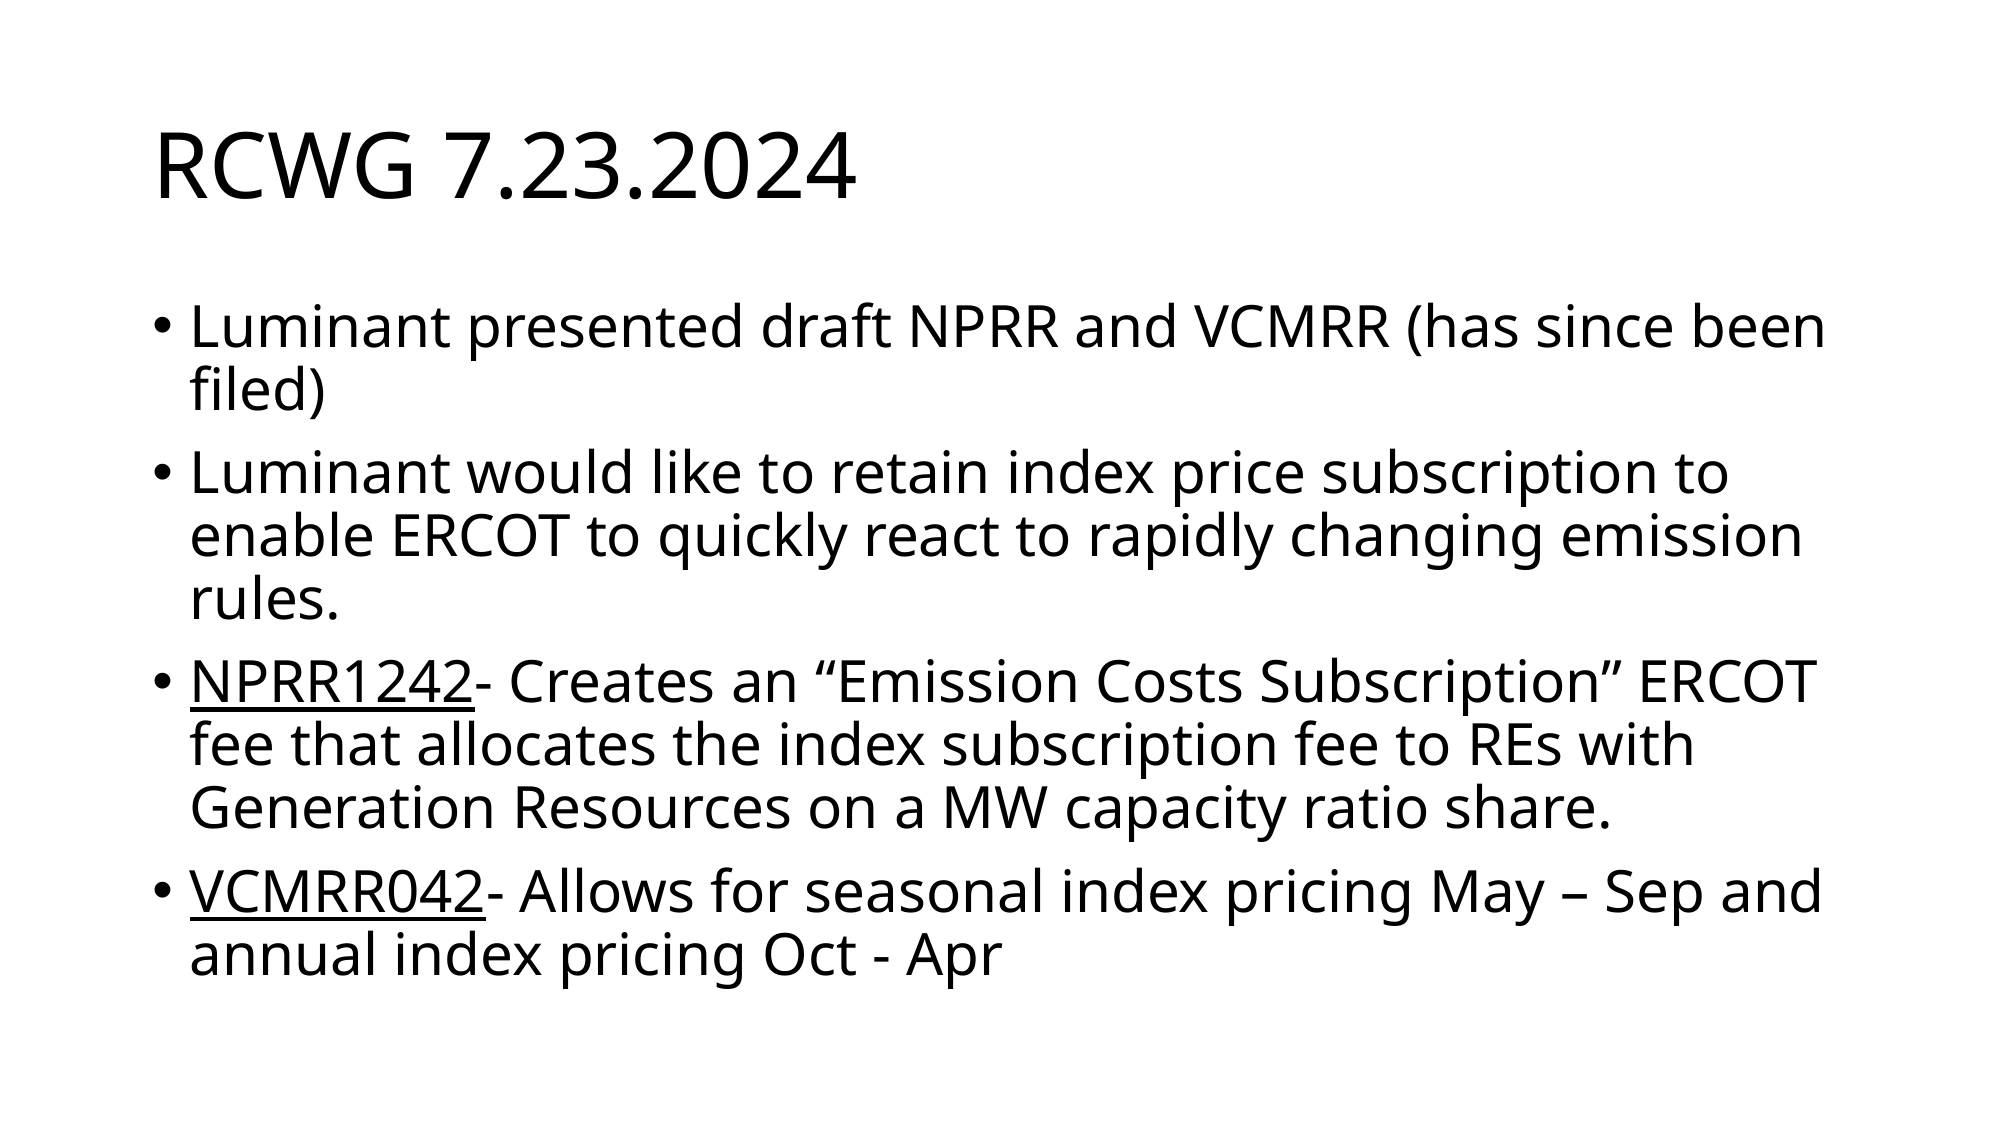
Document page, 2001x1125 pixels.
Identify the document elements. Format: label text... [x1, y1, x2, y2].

list Luminant presented draft NPRR and VCMRR (has since been filed) Luminant would like to retain index price subscription to enable ERCOT to quickly react to rapidly changing emission rules. NPRR1242- Creates an “Emission Costs Subscription” ERCOT fee that allocates the index subscription fee to REs with Generation Resources on a MW capacity ratio share. VCMRR042- Allows for seasonal index pricing May – Sep and annual index pricing Oct - Apr [137, 289, 1931, 1004]
title RCWG 7.23.2024 [137, 59, 1863, 278]
